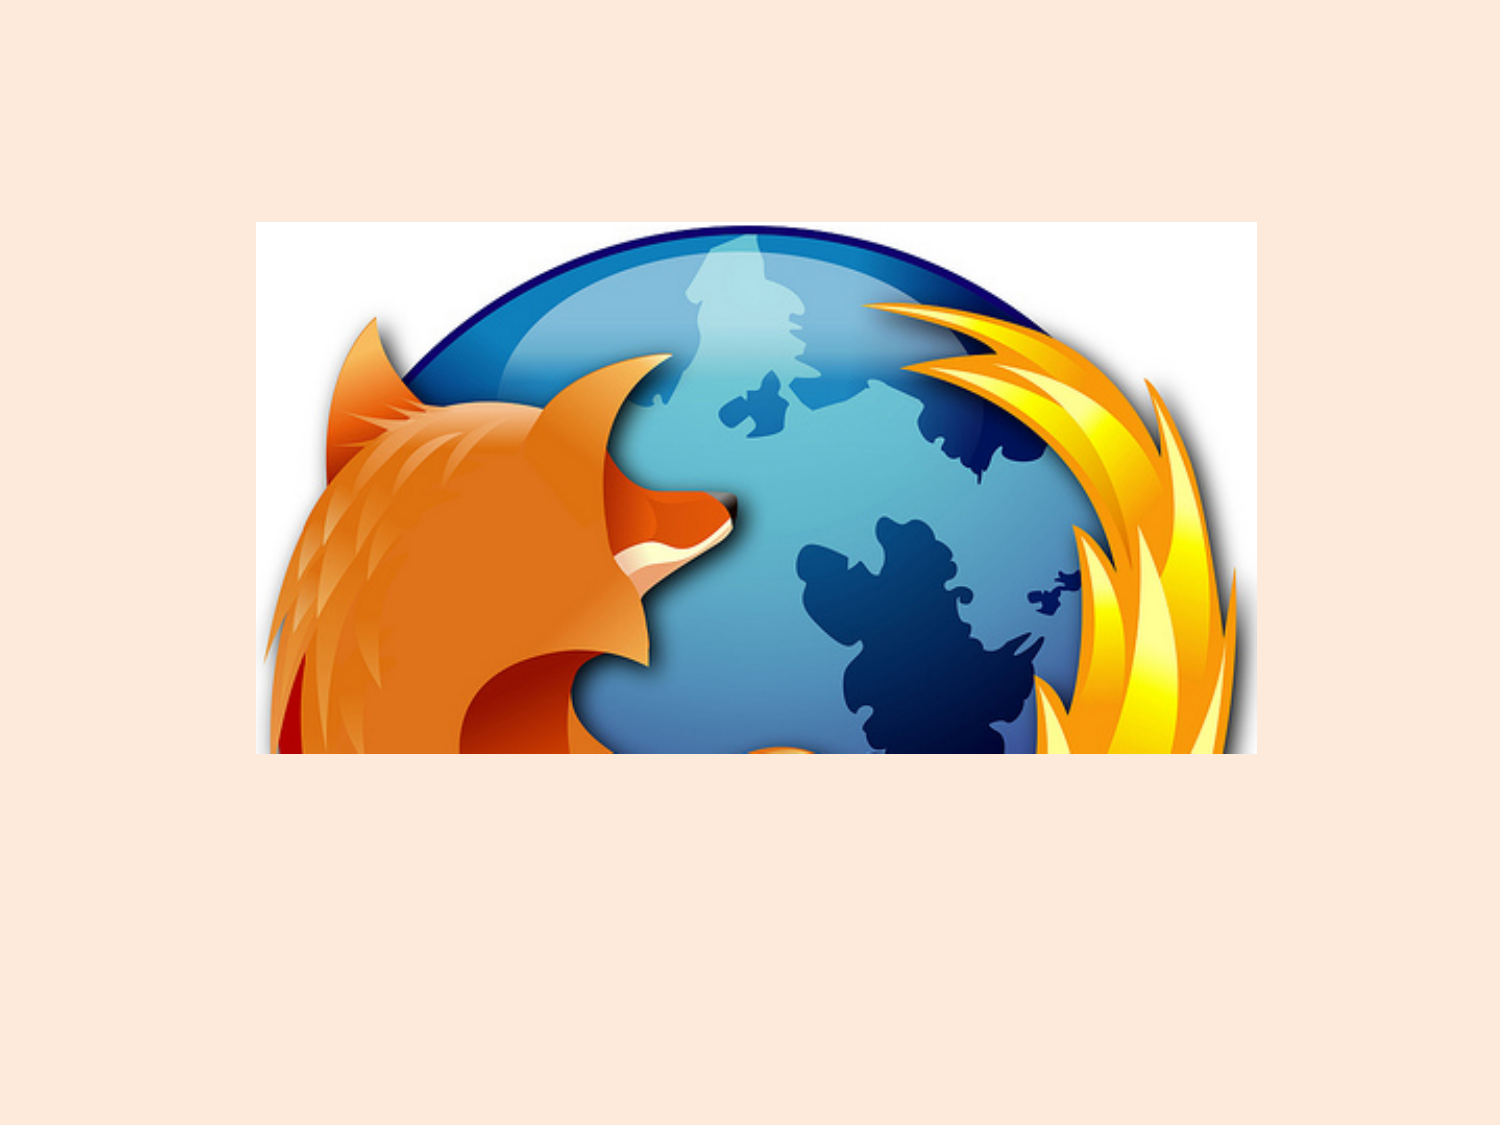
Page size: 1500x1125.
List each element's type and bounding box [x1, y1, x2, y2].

picture [256, 222, 1257, 754]
